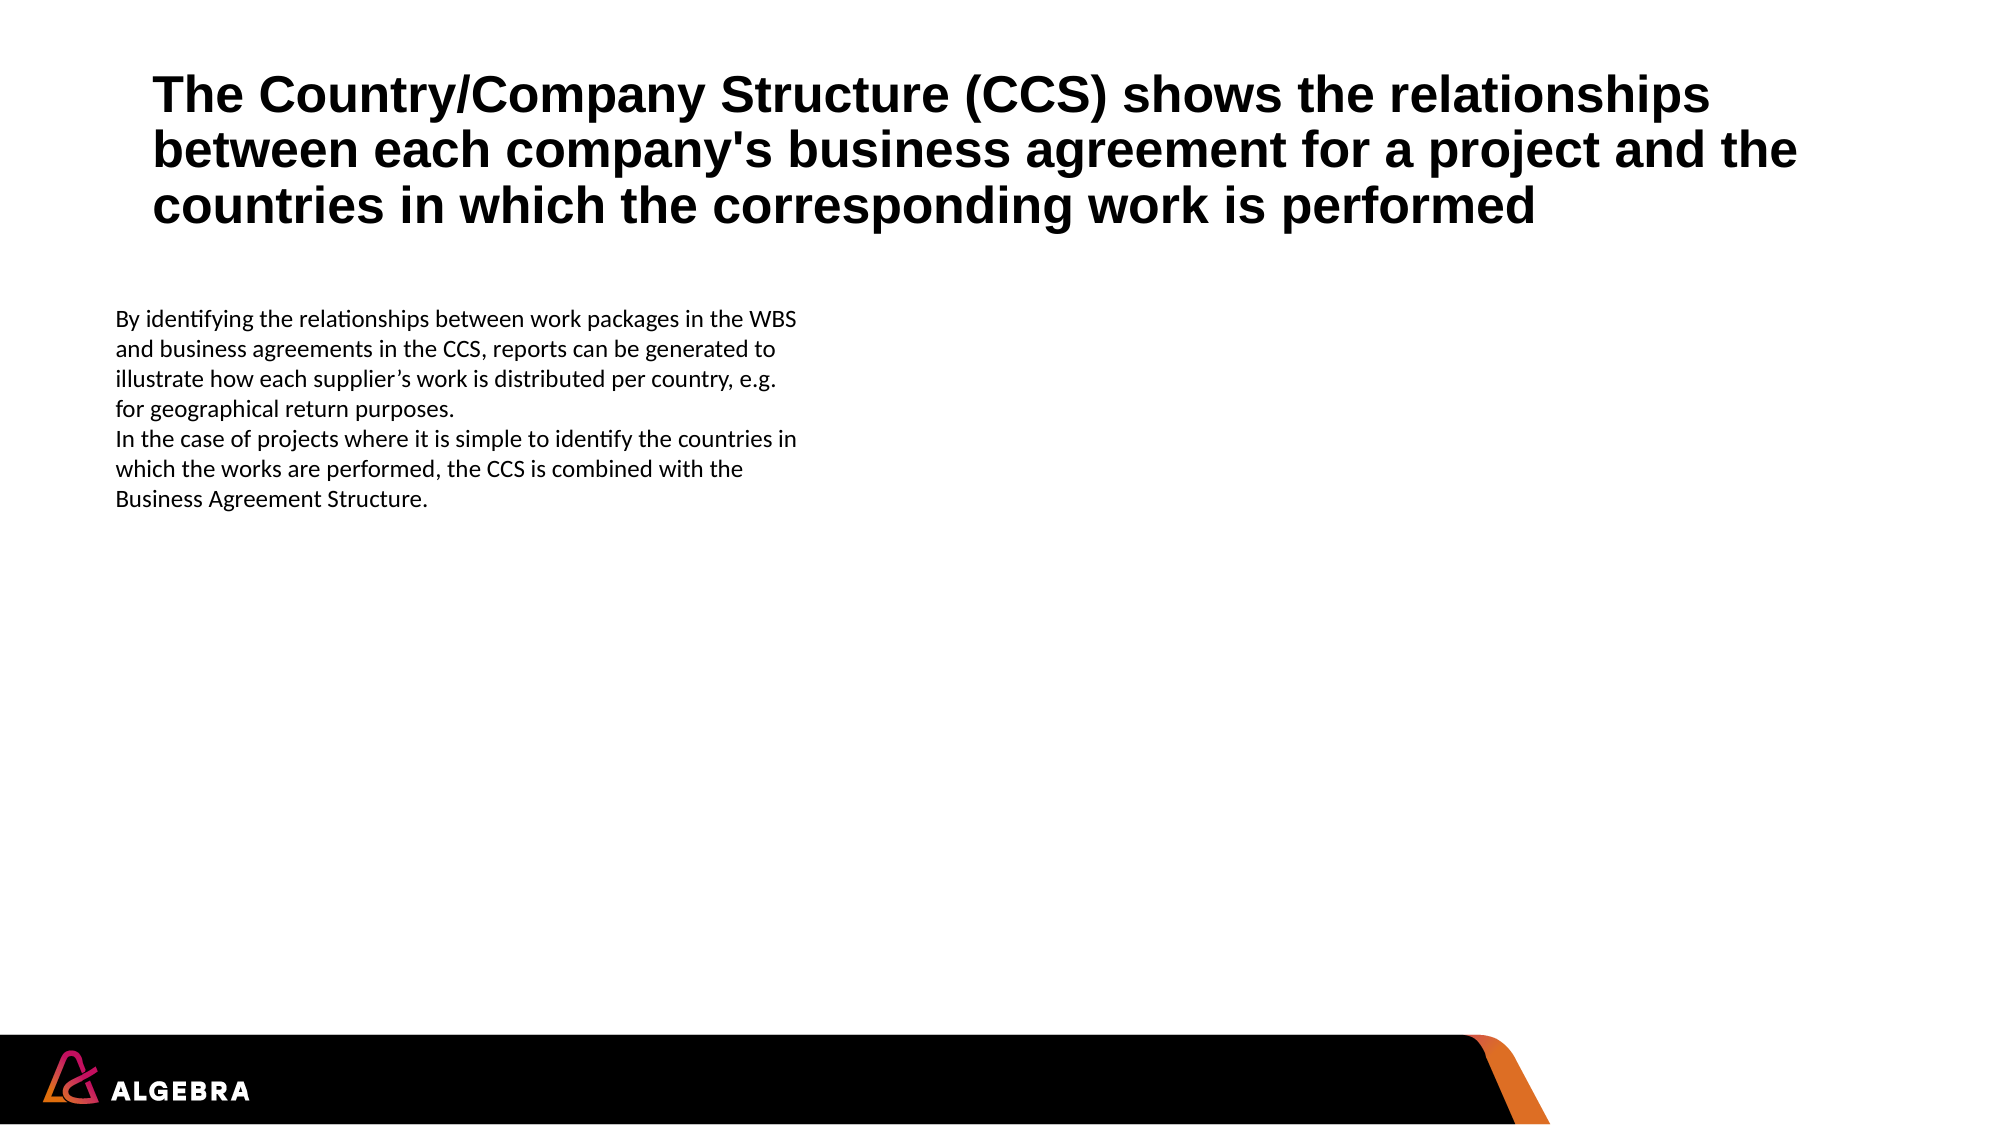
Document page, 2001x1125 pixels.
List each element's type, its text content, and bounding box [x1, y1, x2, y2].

picture [0, 1034, 1733, 1125]
text_box By identifying the relationships between work packages in the WBS and business agreements in the CCS, reports can be generated to illustrate how each supplier’s work is distributed per country, e.g. for geographical return purposes. In the case of projects where it is simple to identify the countries in which the works are performed, the CCS is combined with the Business Agreement Structure. [100, 294, 824, 563]
title The Country/Company Structure (CCS) shows the relationships between each companyʹs business agreement for a project and the countries in which the corresponding work is performed [137, 59, 1863, 278]
